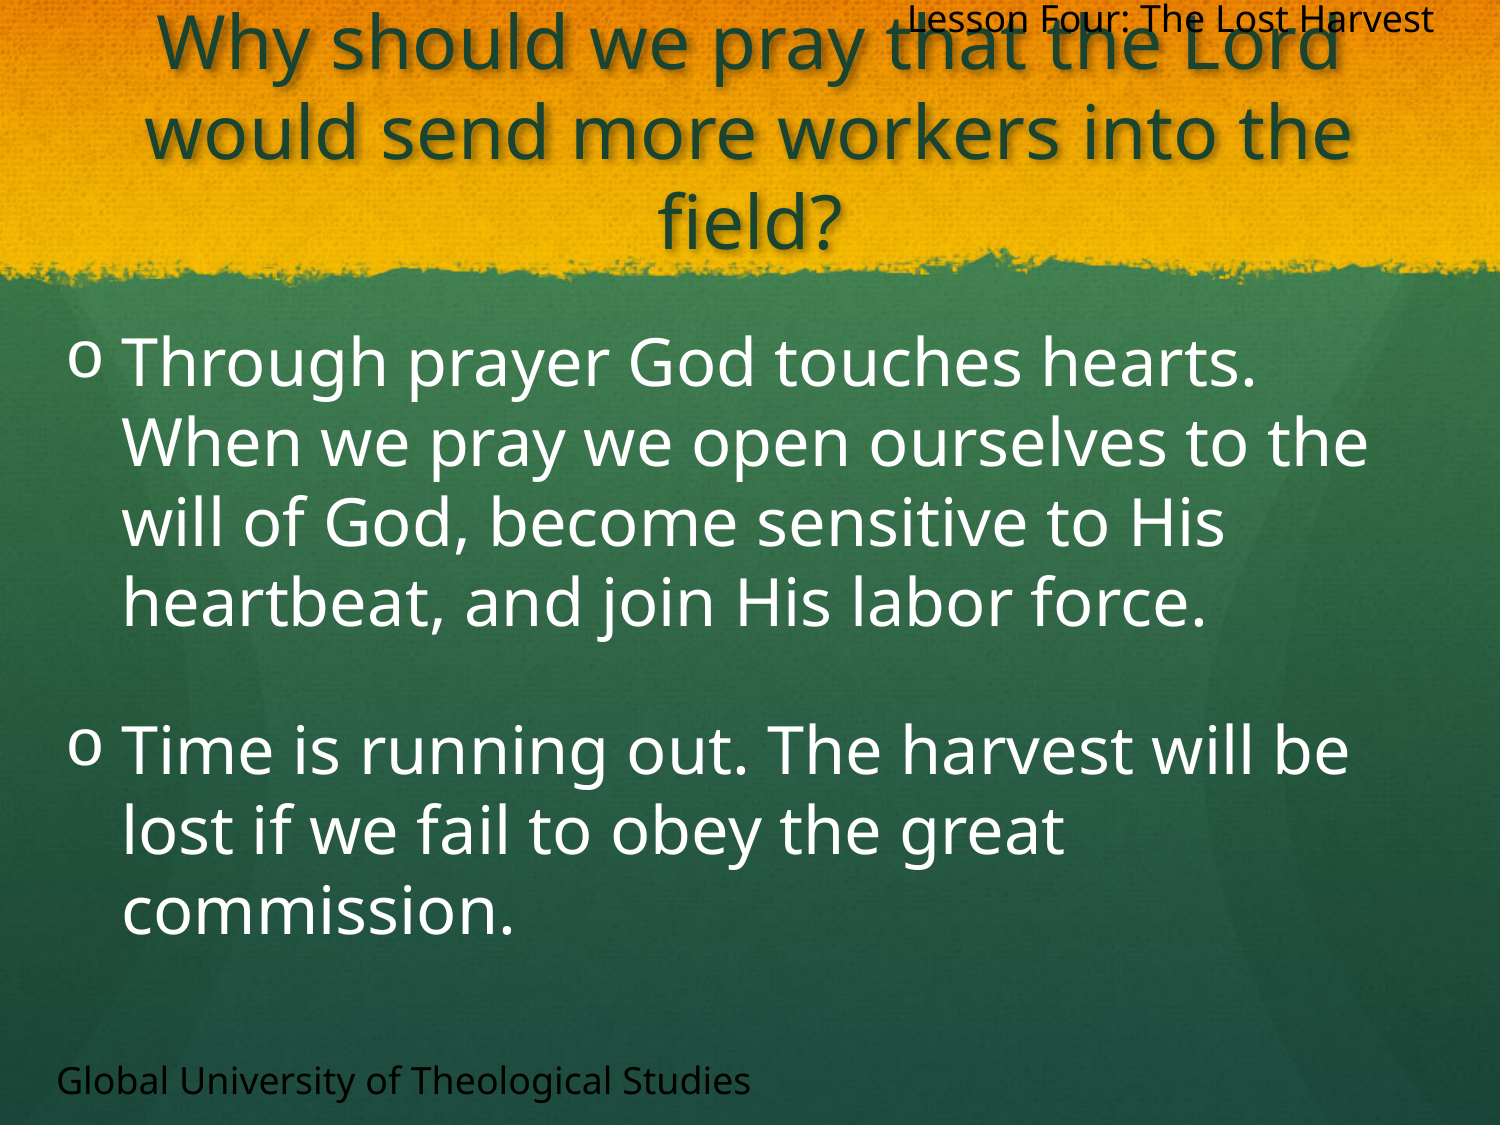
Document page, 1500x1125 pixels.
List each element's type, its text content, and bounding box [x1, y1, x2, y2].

text_box Global University of Theological Studies [41, 1049, 768, 1110]
picture [0, 0, 1500, 1125]
text_box Time is running out. The harvest will be lost if we fail to obey the great commission. [50, 700, 1450, 863]
text_box Through prayer God touches hearts. When we pray we open ourselves to the will of God, become sensitive to His heartbeat, and join His labor force. [50, 312, 1450, 475]
text_box Lesson Four: The Lost Harvest [892, 0, 1450, 93]
title Why should we pray that the Lord would send more workers into the field? [50, 13, 1450, 246]
